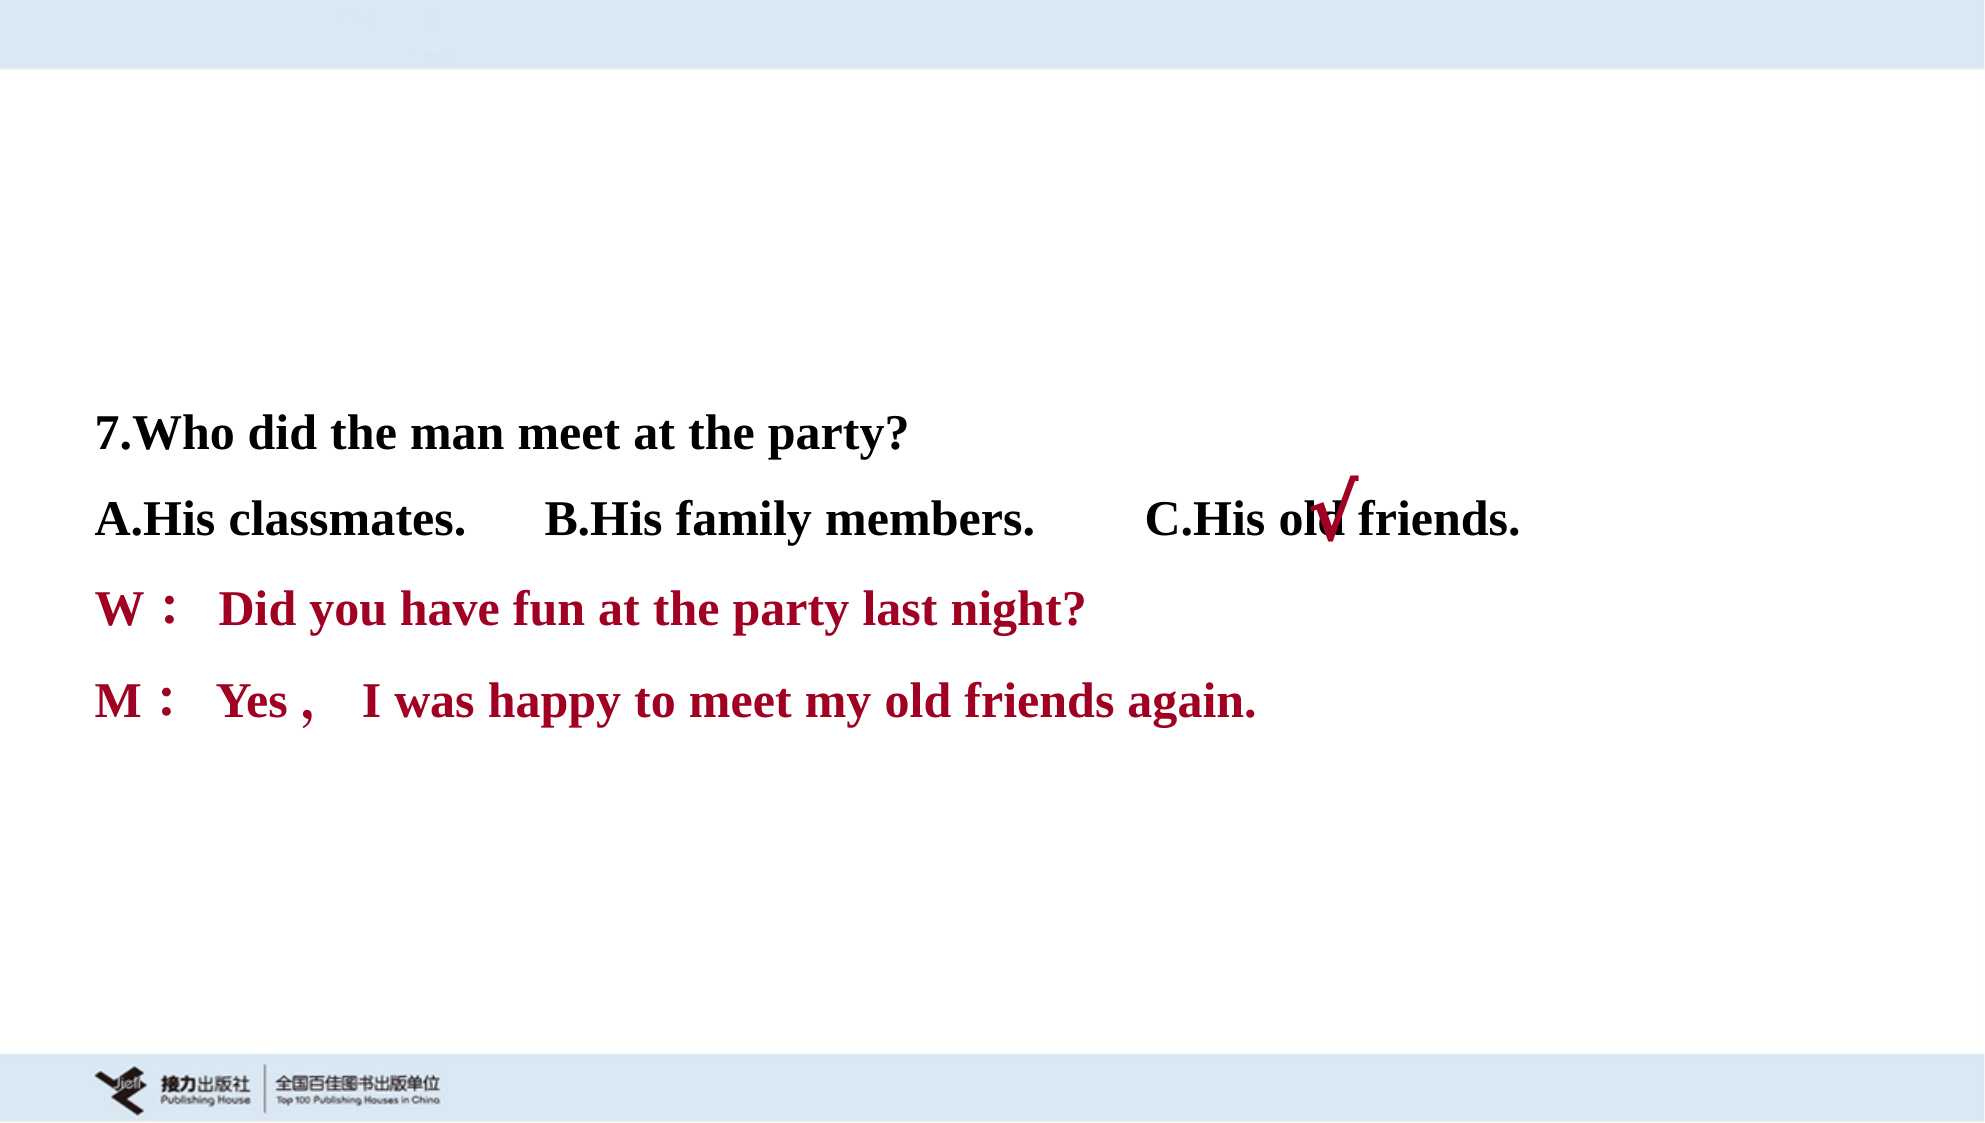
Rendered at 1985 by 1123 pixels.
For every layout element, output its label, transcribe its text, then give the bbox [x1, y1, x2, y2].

picture [0, 0, 1985, 1122]
text_box 7.Who did the man meet at the party? [94, 371, 1892, 457]
text_box W：Did you have fun at the party last night? M：Yes，I was happy to meet my old friends again. [94, 543, 1892, 727]
text_box A.His classmates. B.His family members. C.His old friends. [94, 457, 1892, 543]
text_box √ [1307, 463, 1359, 556]
